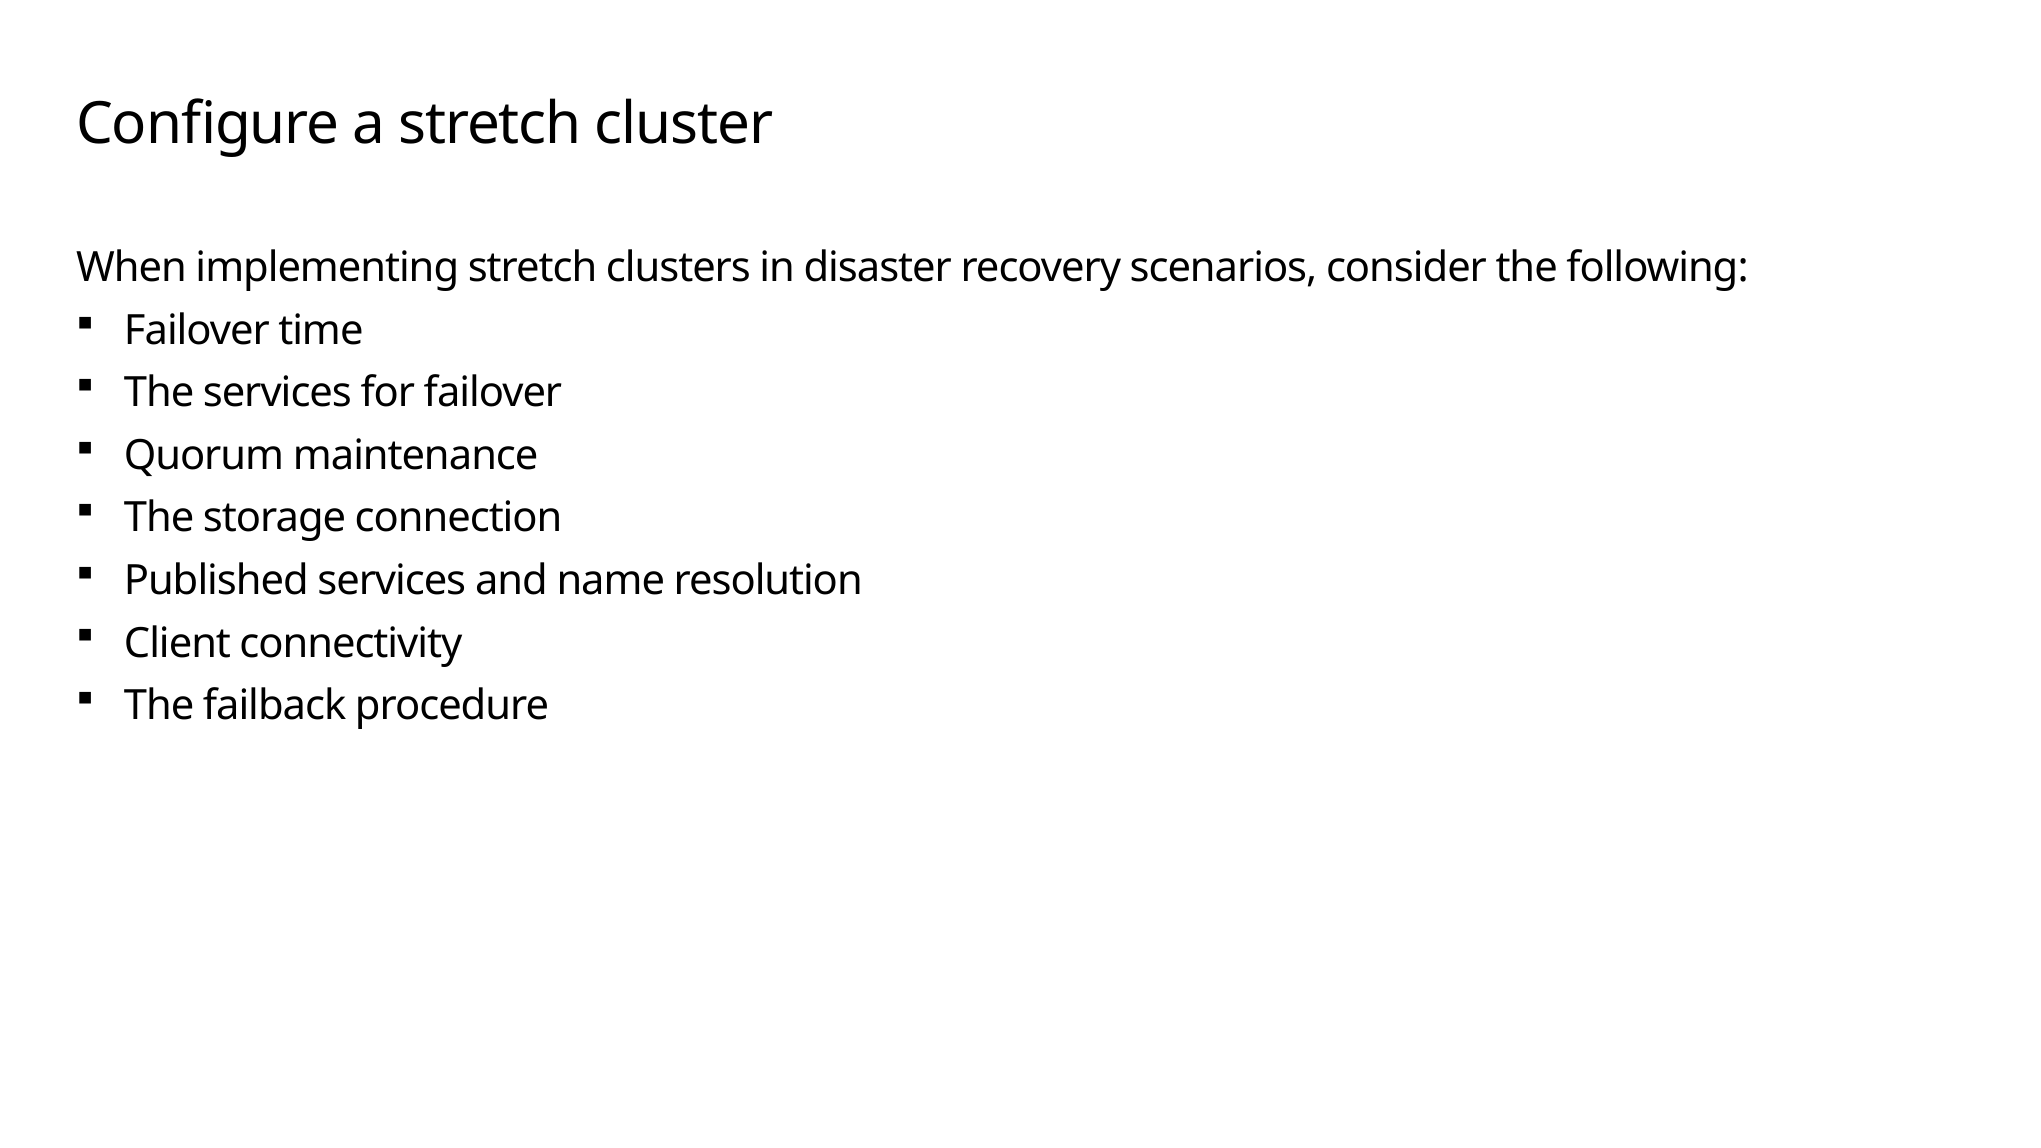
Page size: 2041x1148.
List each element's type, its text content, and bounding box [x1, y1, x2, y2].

list When implementing stretch clusters in disaster recovery scenarios, consider the following: Failover time The services for failover Quorum maintenance The storage connection Published services and name resolution Client connectivity The failback procedure [76, 240, 1970, 1074]
title Configure a stretch cluster [76, 93, 1968, 161]
